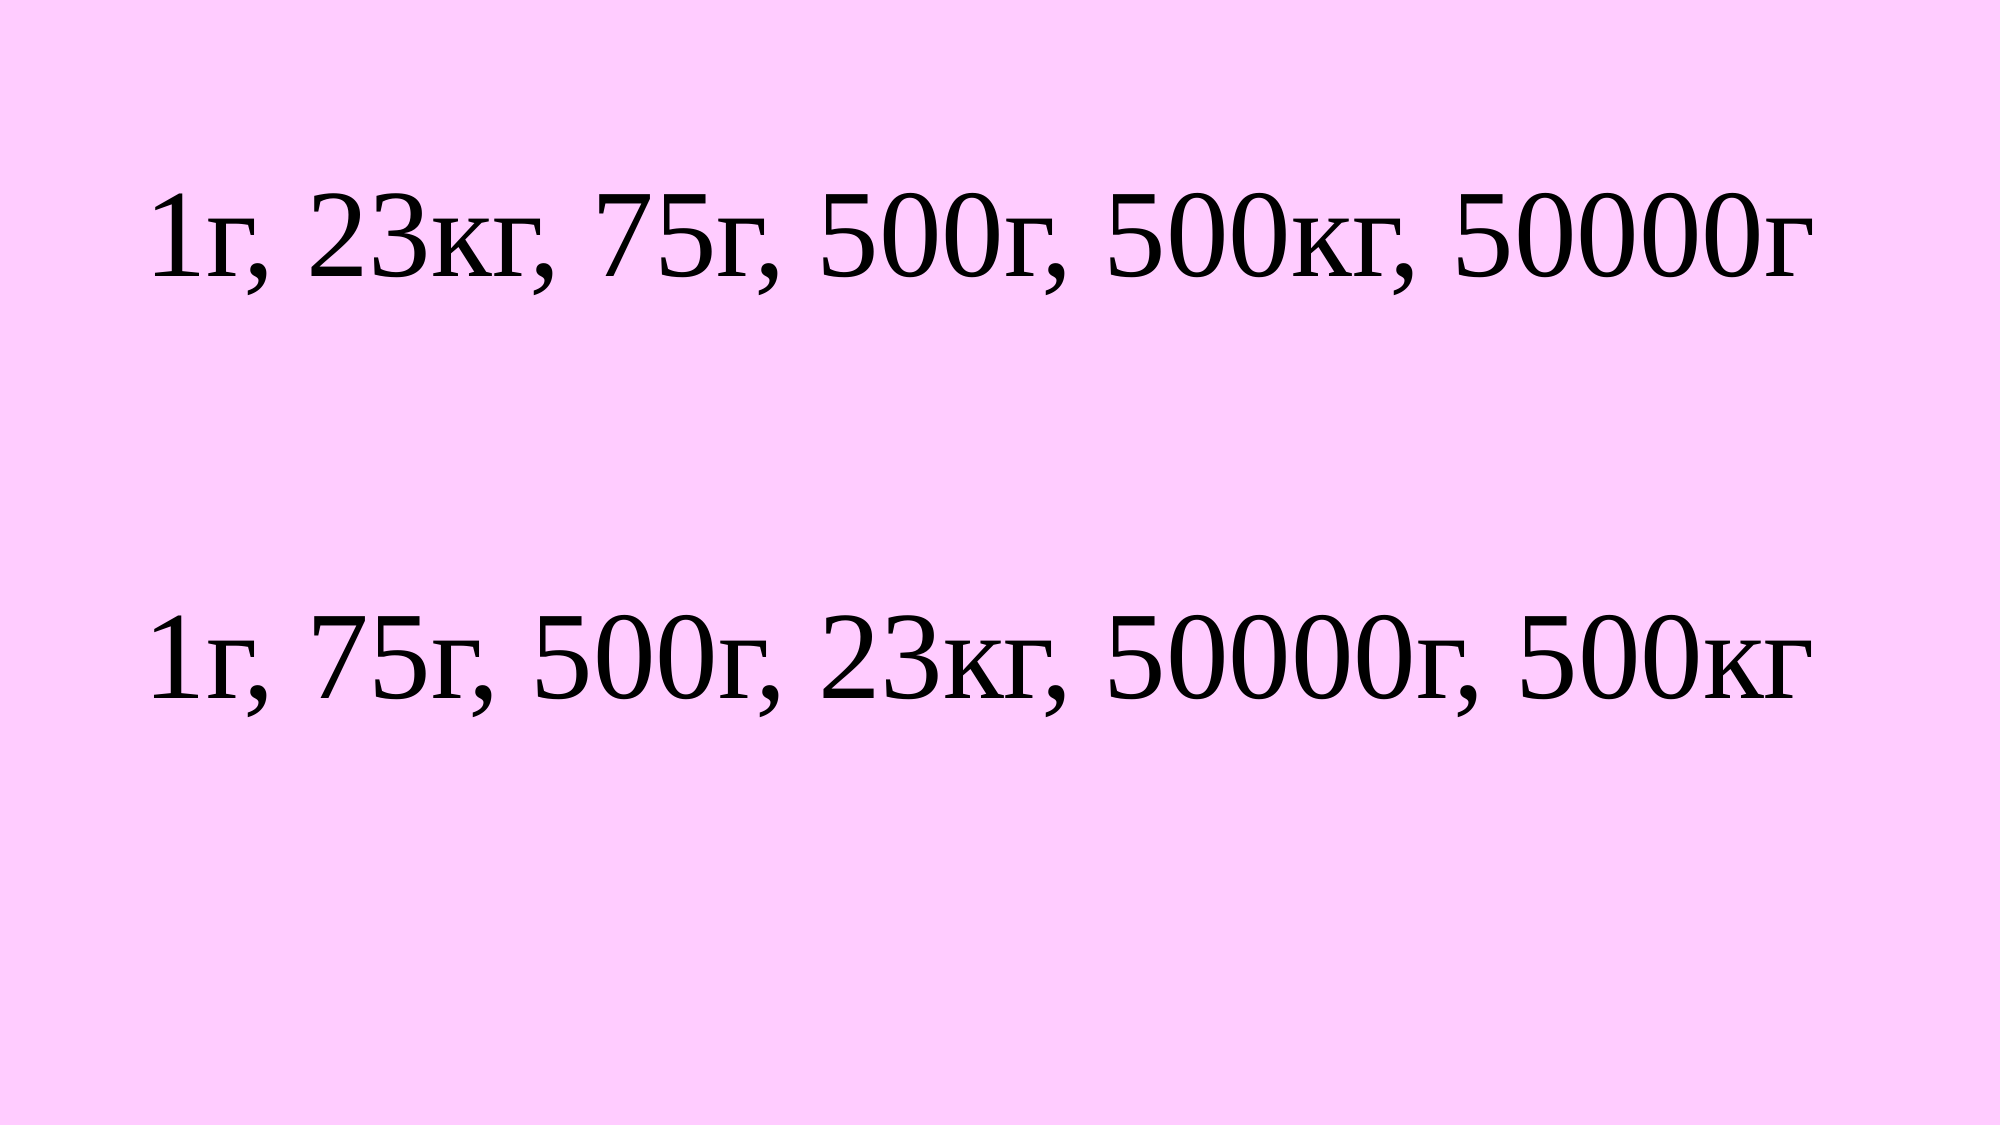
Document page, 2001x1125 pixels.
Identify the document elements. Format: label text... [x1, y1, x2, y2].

text_box 1г, 23кг, 75г, 500г, 500кг, 50000г [129, 144, 1862, 309]
text_box 1г, 75г, 500г, 23кг, 50000г, 500кг [129, 565, 1831, 731]
